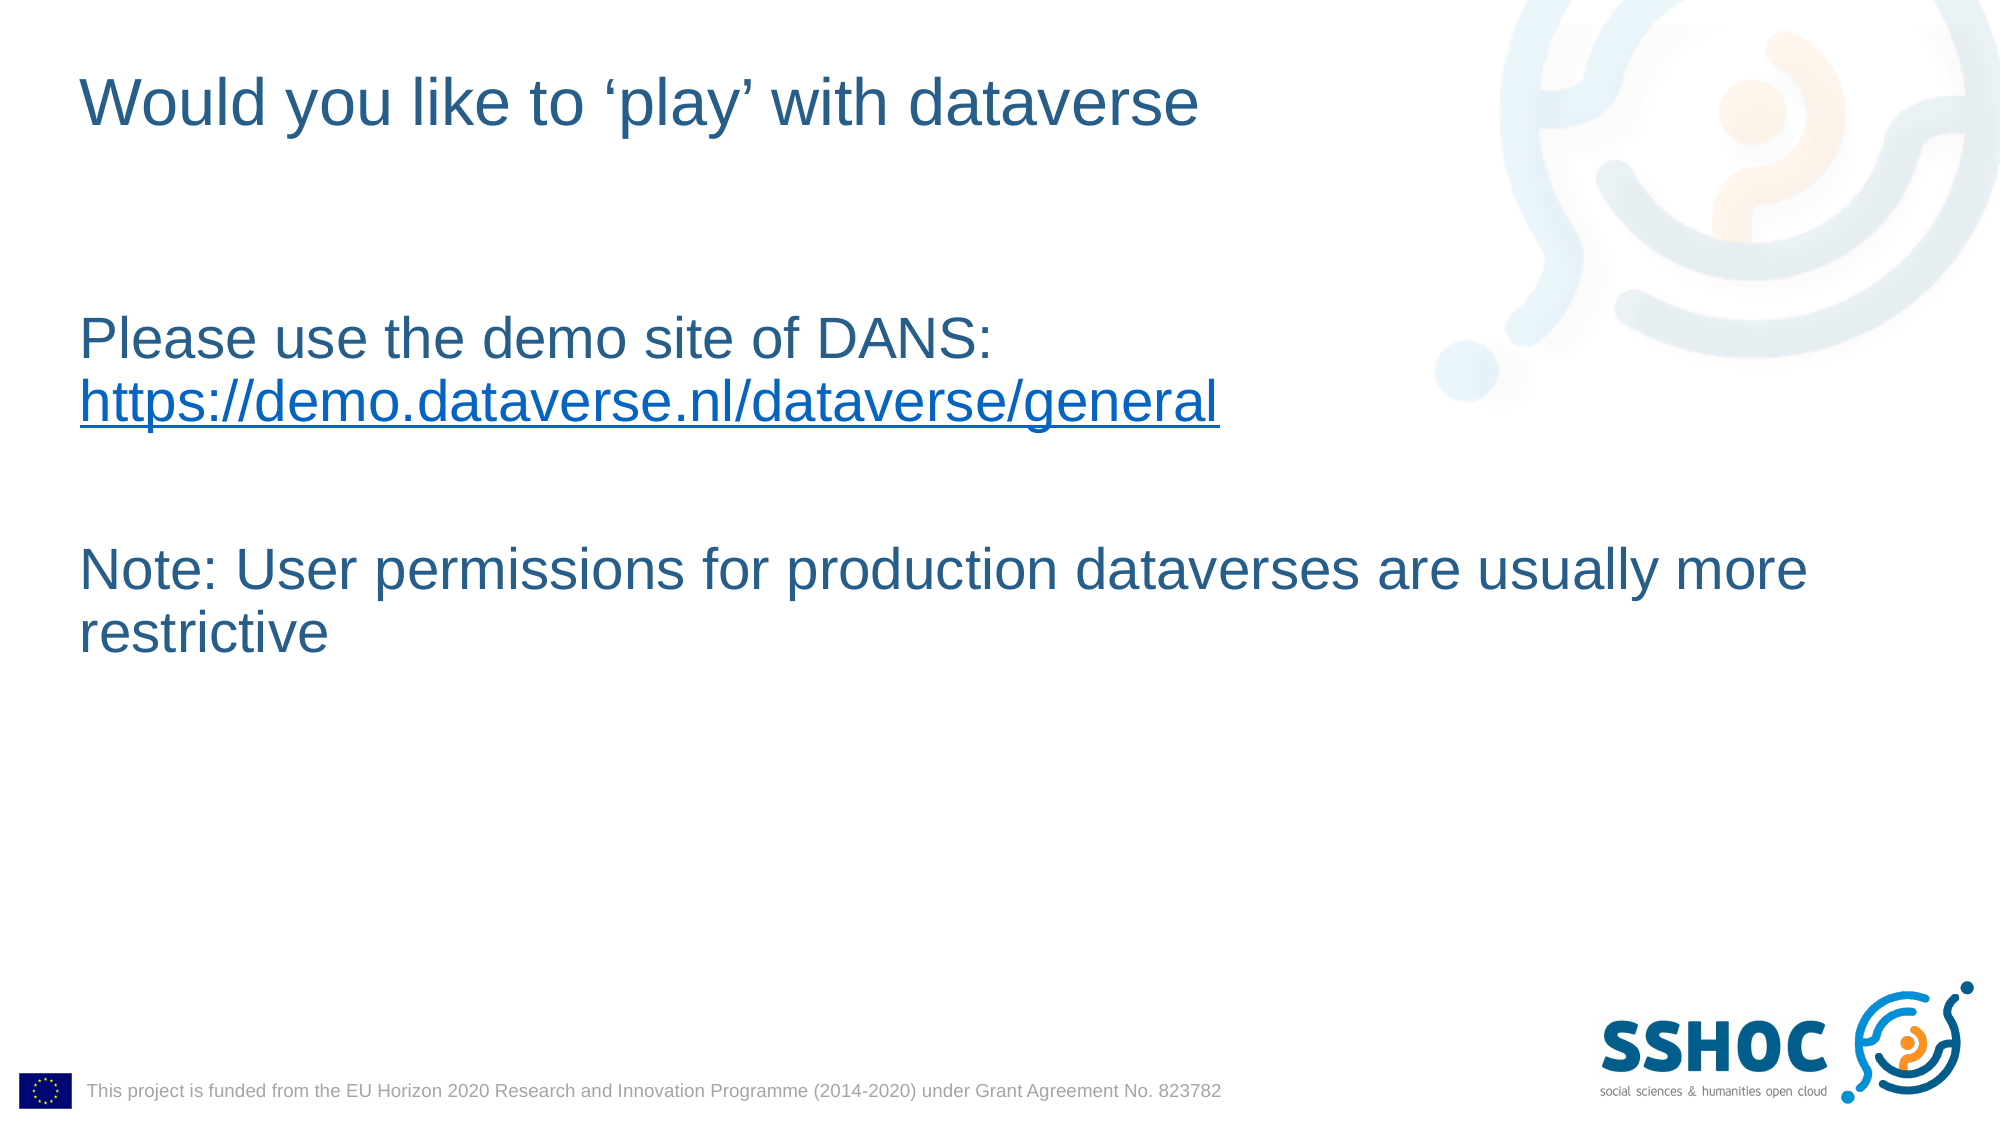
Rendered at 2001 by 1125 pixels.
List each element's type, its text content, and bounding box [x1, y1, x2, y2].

list Please use the demo site of DANS: https://demo.dataverse.nl/dataverse/general Note: User permissions for production dataverses are usually more restrictive [64, 301, 1863, 1015]
title Would you like to ‘play’ with dataverse [64, 59, 1863, 288]
picture [1597, 965, 2001, 1118]
picture [19, 1073, 72, 1109]
